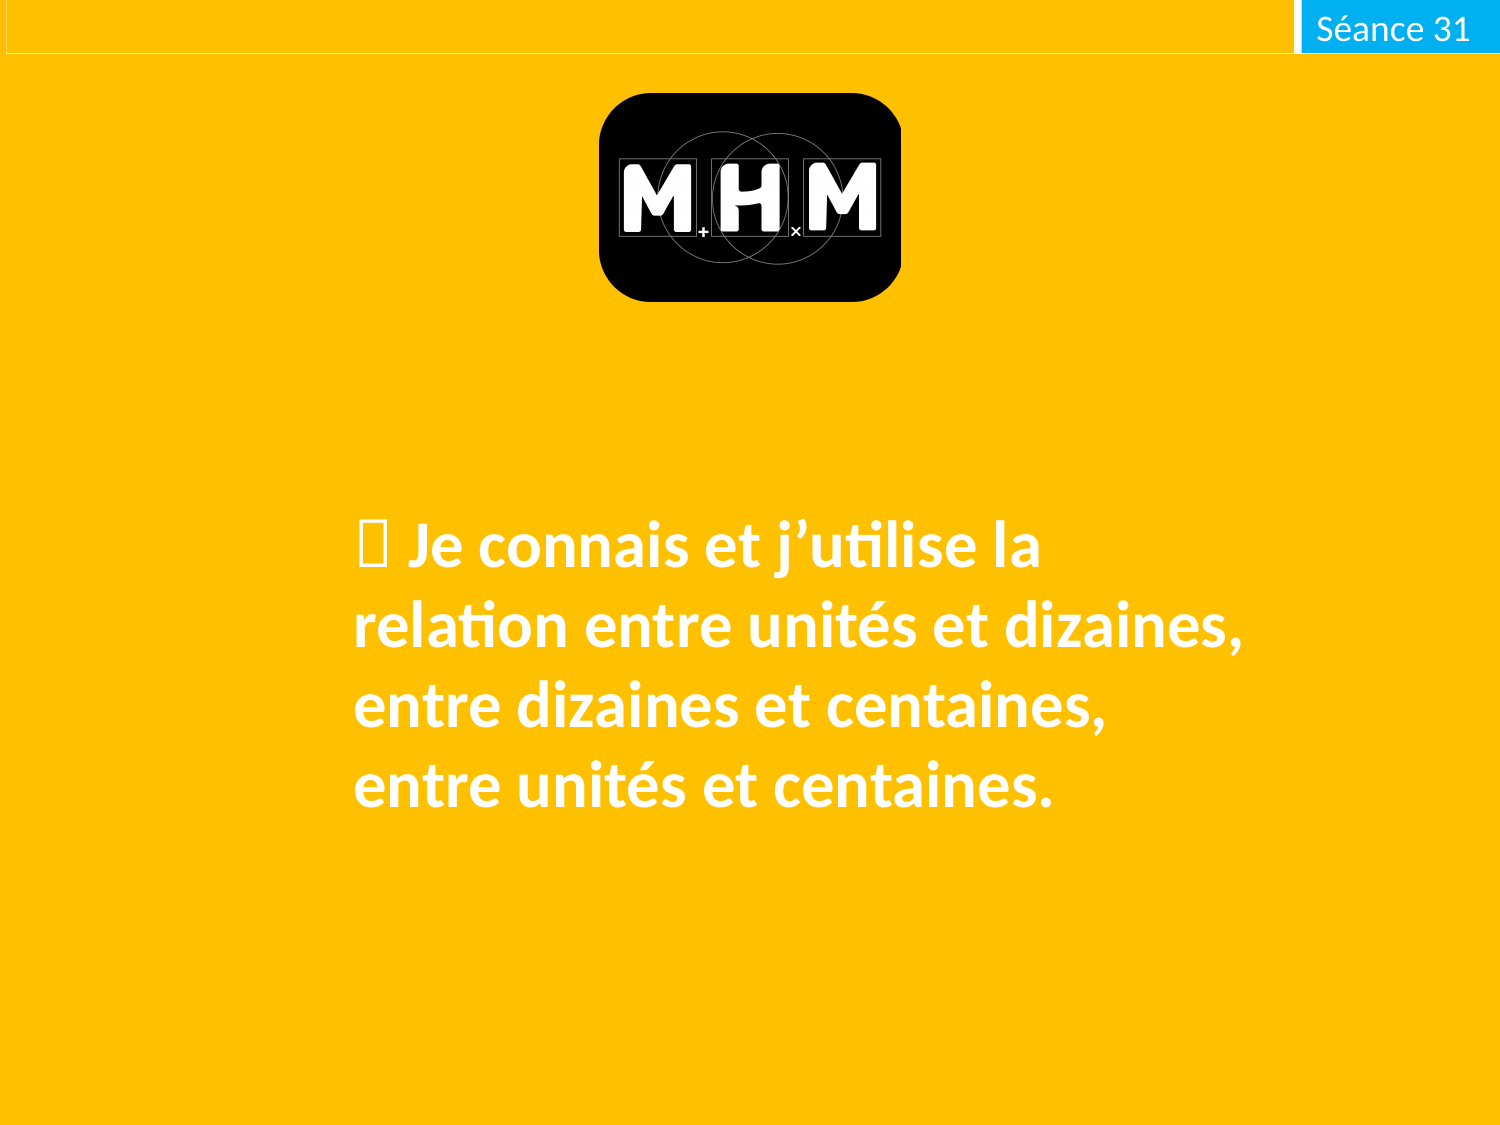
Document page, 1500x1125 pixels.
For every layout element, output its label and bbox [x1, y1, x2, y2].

text_box [0, 54, 1500, 1125]
